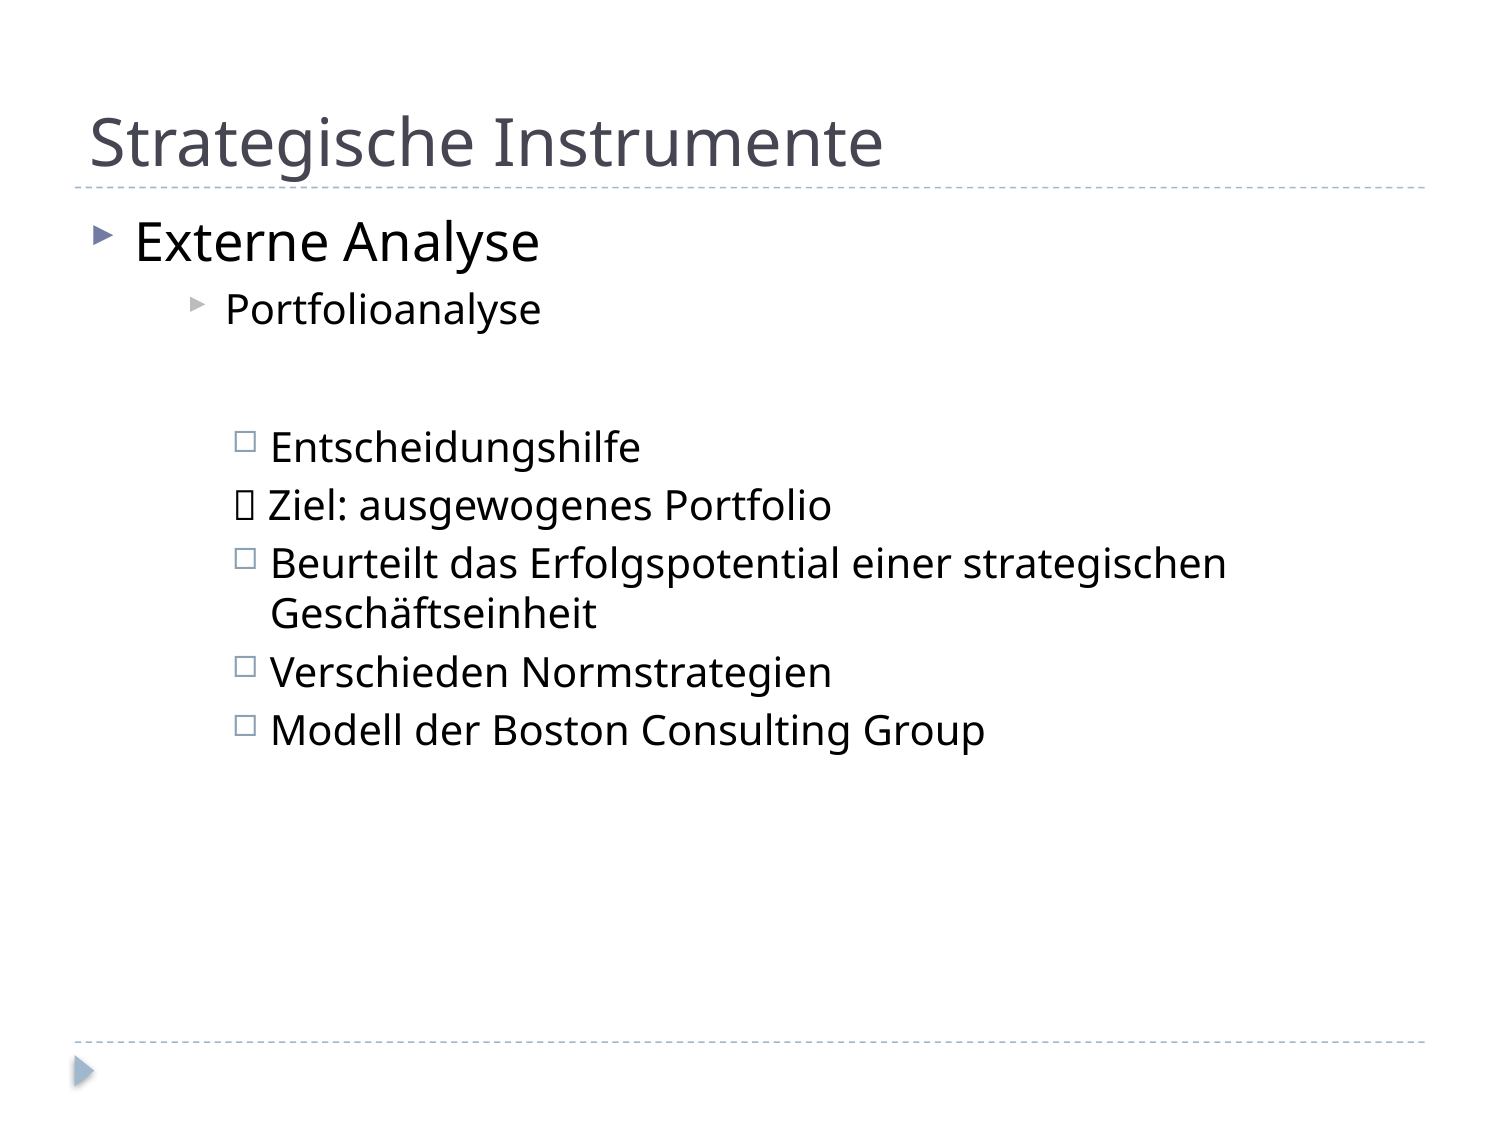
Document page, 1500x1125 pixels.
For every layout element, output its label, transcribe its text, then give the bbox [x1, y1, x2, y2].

title Strategische Instrumente [75, 24, 1425, 188]
list Externe Analyse Portfolioanalyse Entscheidungshilfe  Ziel: ausgewogenes Portfolio Beurteilt das Erfolgspotential einer strategischen Geschäftseinheit Verschieden Normstrategien Modell der Boston Consulting Group [75, 200, 1425, 1006]
